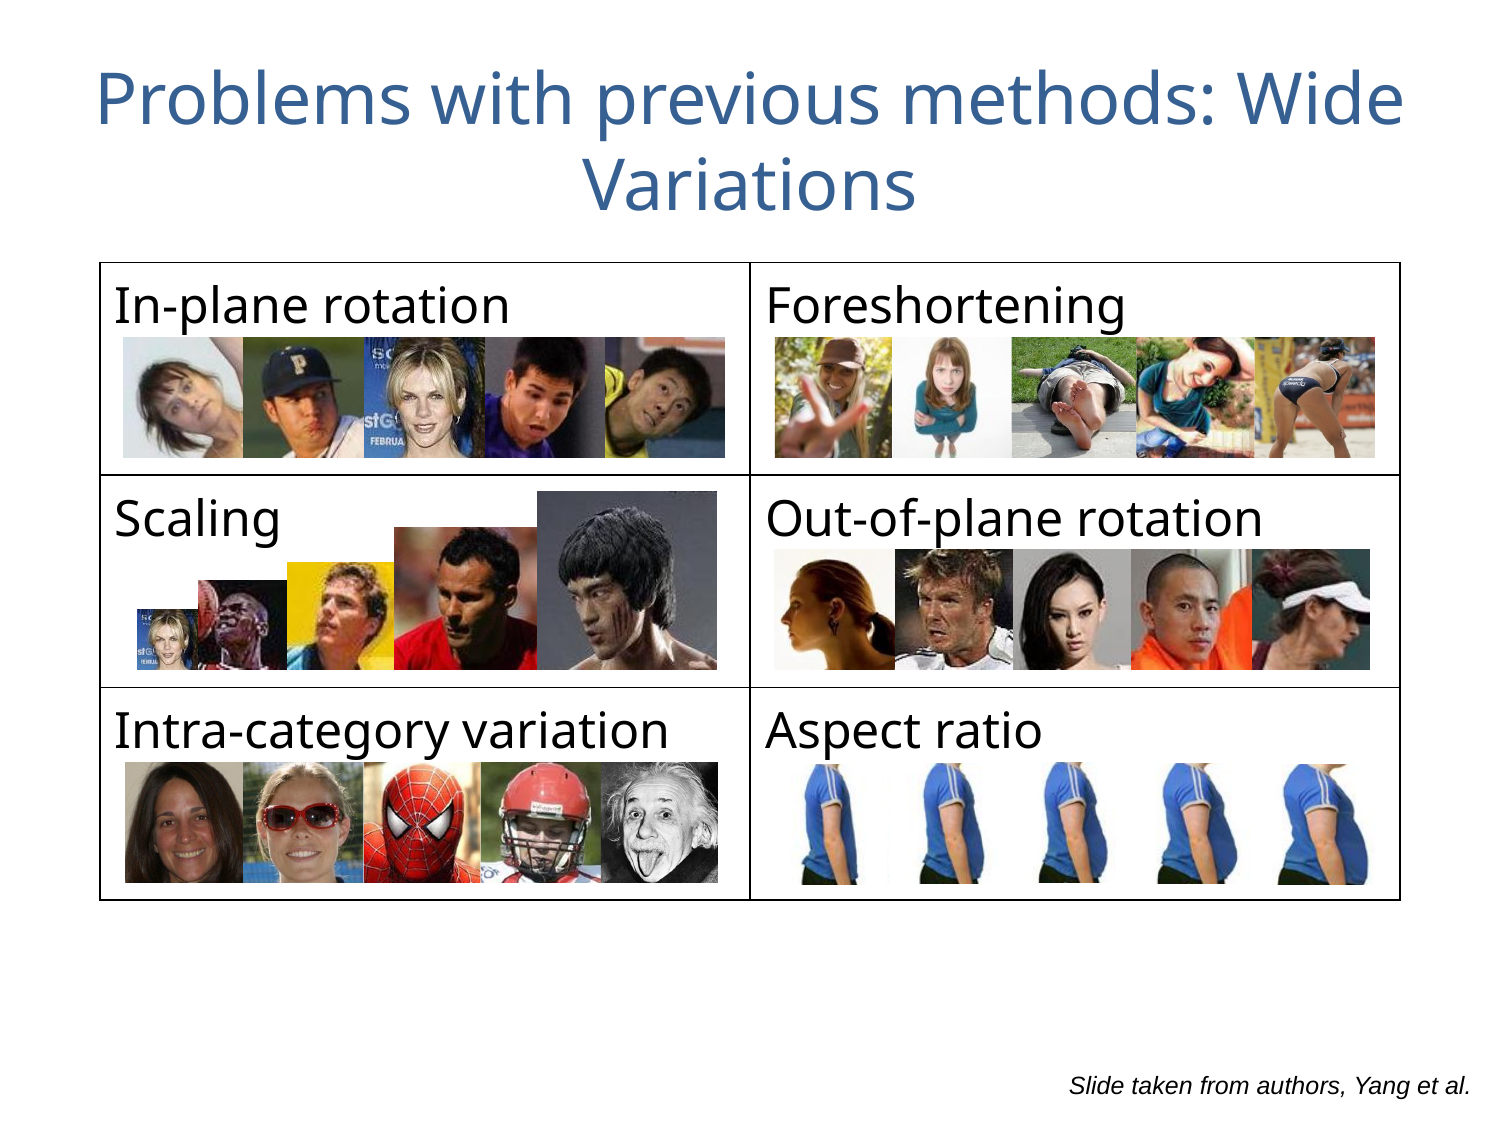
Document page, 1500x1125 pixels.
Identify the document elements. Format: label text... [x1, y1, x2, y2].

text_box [774, 337, 1376, 458]
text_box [123, 337, 726, 458]
table_header Foreshortening [751, 263, 1399, 474]
table_cell Out-of-plane rotation [751, 476, 1399, 687]
table_cell Aspect ratio [751, 688, 1399, 899]
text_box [137, 491, 717, 671]
title Problems with previous methods: Wide Variations [75, 45, 1425, 233]
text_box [124, 762, 719, 883]
text_box Slide taken from authors, Yang et al. [687, 1062, 1488, 1108]
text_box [774, 762, 1388, 886]
table_cell Intra-category variation [101, 688, 749, 899]
table_header In-plane rotation [101, 263, 749, 474]
table_cell Scaling [101, 476, 749, 687]
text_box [774, 549, 1370, 671]
